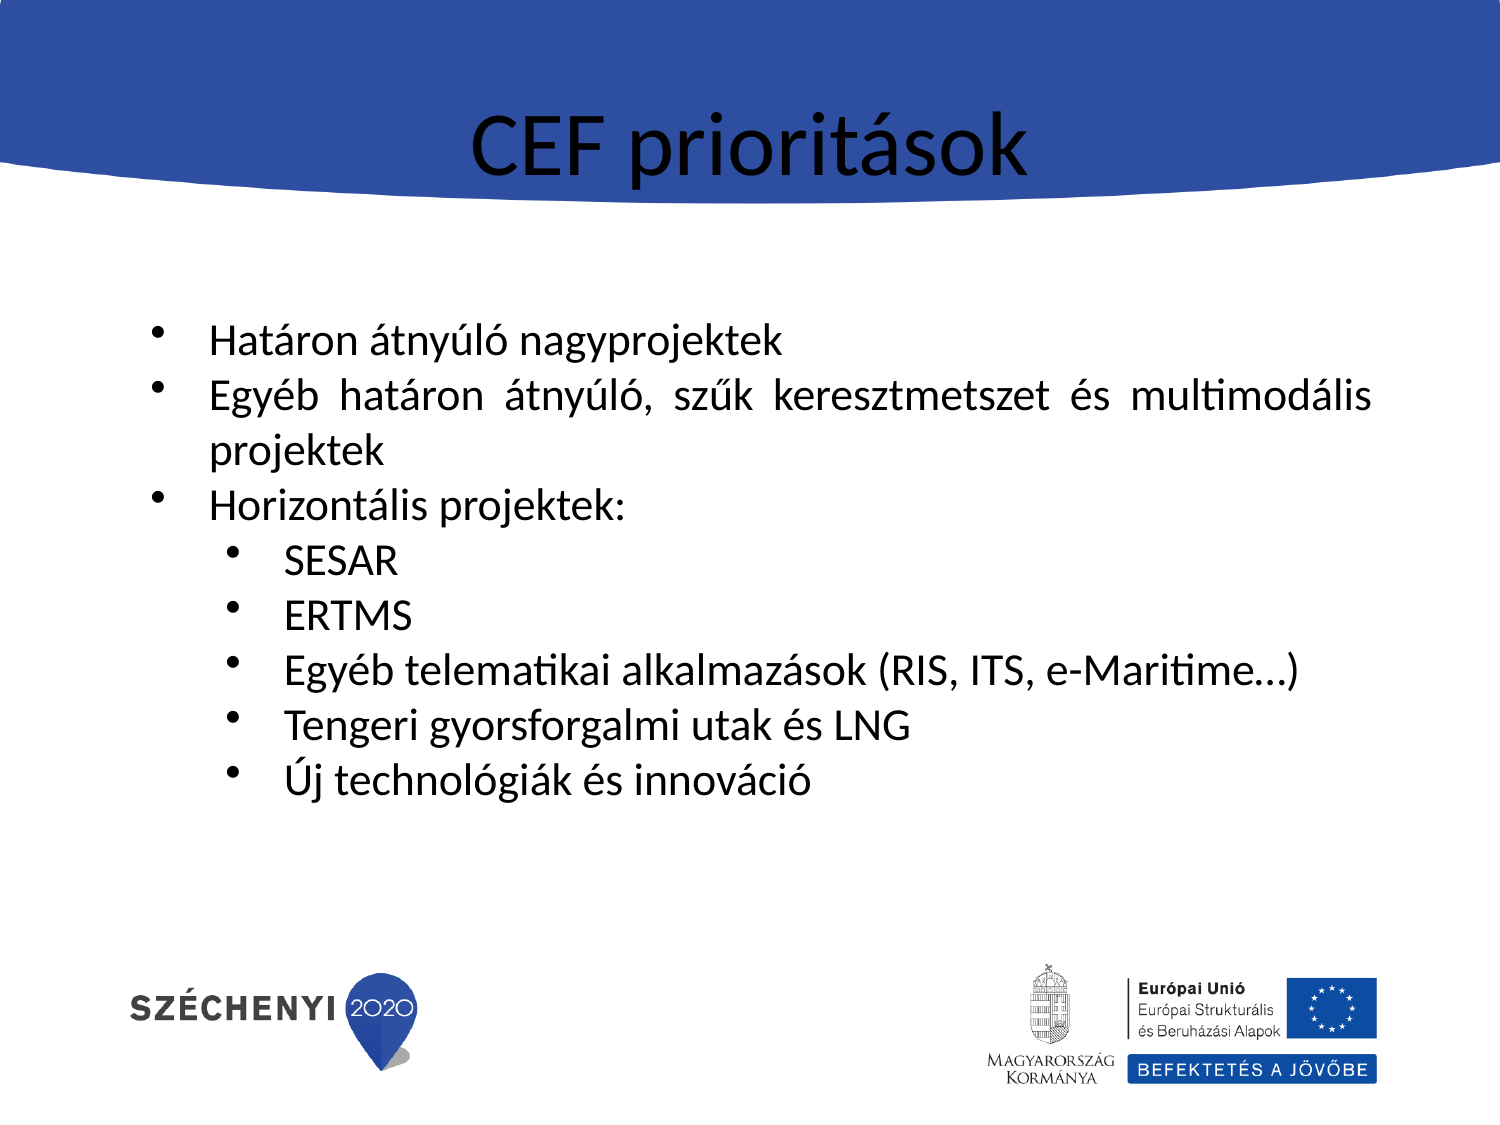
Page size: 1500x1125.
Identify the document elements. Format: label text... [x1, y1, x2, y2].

title CEF prioritások [75, 45, 1425, 233]
text_box Határon átnyúló nagyprojektek Egyéb határon átnyúló, szűk keresztmetszet és multimodális projektek Horizontális projektek: SESAR ERTMS Egyéb telematikai alkalmazások (RIS, ITS, e-Maritime…) Tengeri gyorsforgalmi utak és LNG Új technológiák és innováció [135, 302, 1388, 813]
picture [0, 0, 1500, 1125]
